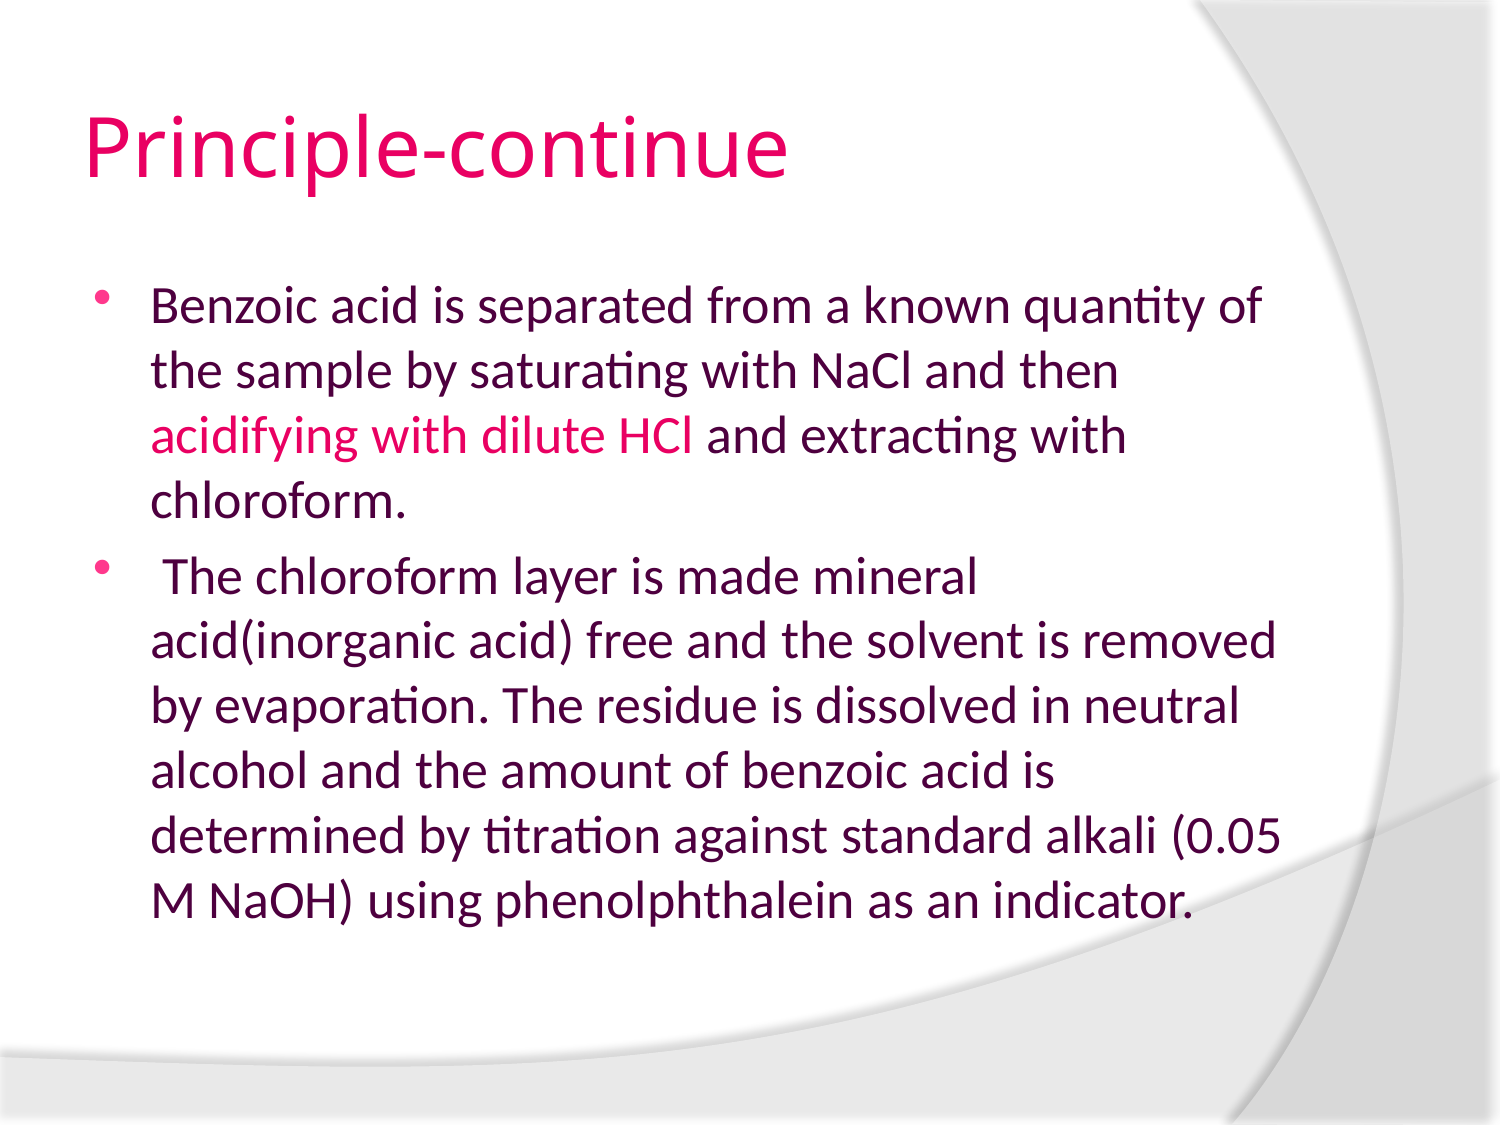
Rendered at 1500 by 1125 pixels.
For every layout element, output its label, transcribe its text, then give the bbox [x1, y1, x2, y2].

title Principle-continue [75, 45, 1300, 233]
list Benzoic acid is separated from a known quantity of the sample by saturating with NaCl and then acidifying with dilute HCl and extracting with chloroform. The chloroform layer is made mineral acid(inorganic acid) free and the solvent is removed by evaporation. The residue is dissolved in neutral alcohol and the amount of benzoic acid is determined by titration against standard alkali (0.05 M NaOH) using phenolphthalein as an indicator. [75, 262, 1300, 1005]
